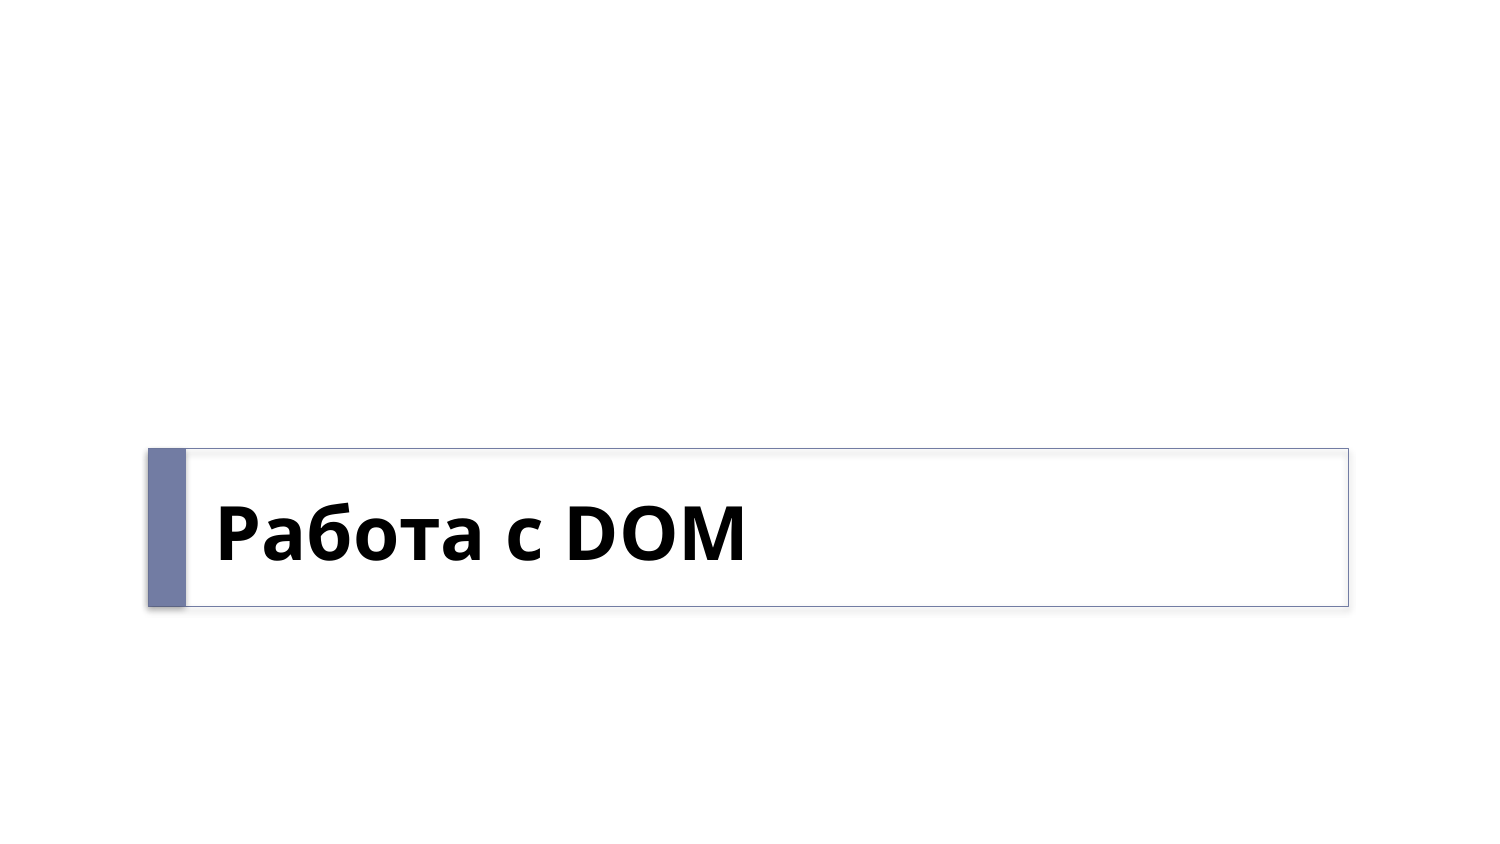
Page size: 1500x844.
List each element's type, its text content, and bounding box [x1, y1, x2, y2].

title Работа с DOM [200, 478, 1325, 600]
